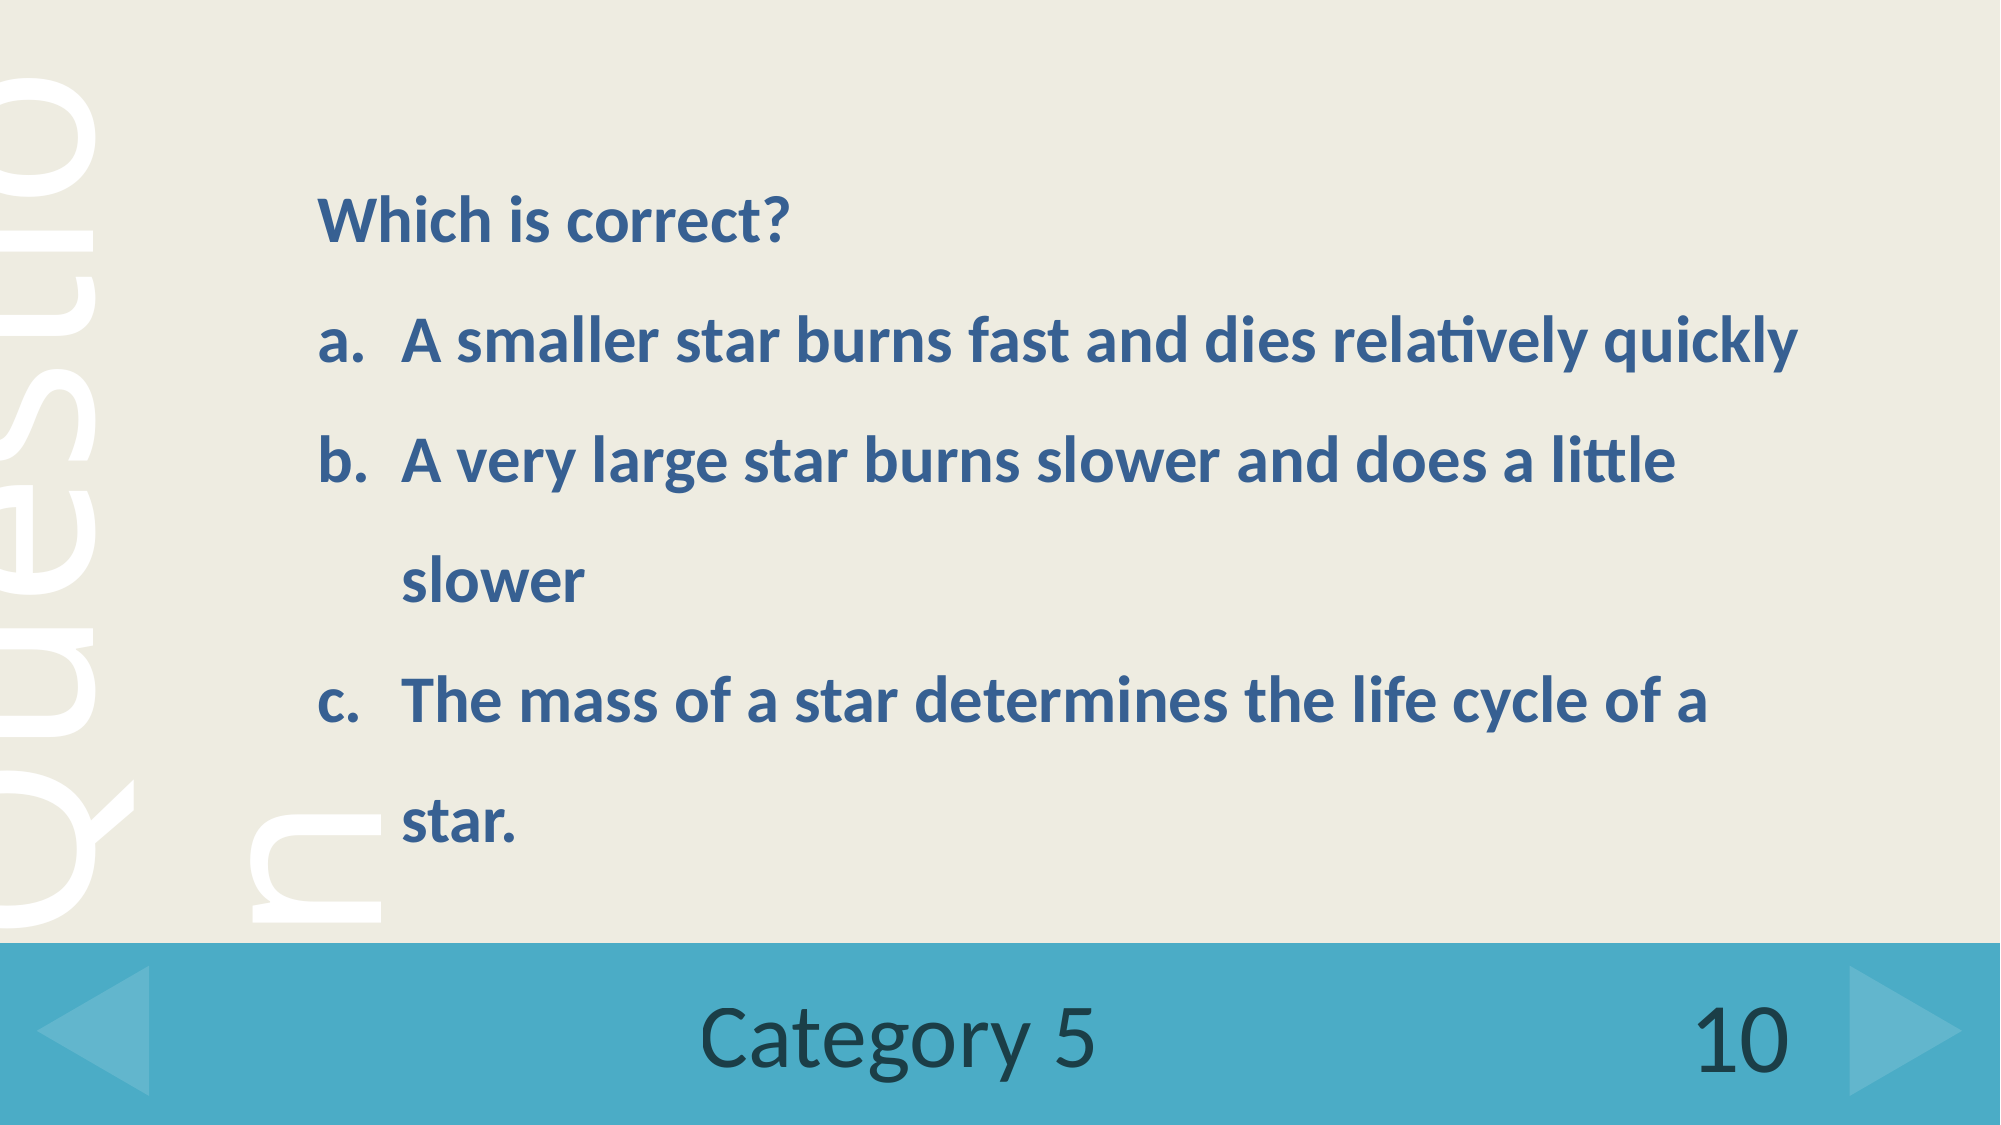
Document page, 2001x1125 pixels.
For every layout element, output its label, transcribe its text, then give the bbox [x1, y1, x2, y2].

list 10 [1800, 967, 1806, 1097]
title Category 5 [0, 937, 1800, 1125]
list Which is correct? A smaller star burns fast and dies relatively quickly A very large star burns slower and does a little slower The mass of a star determines the life cycle of a star. [302, 142, 1843, 850]
